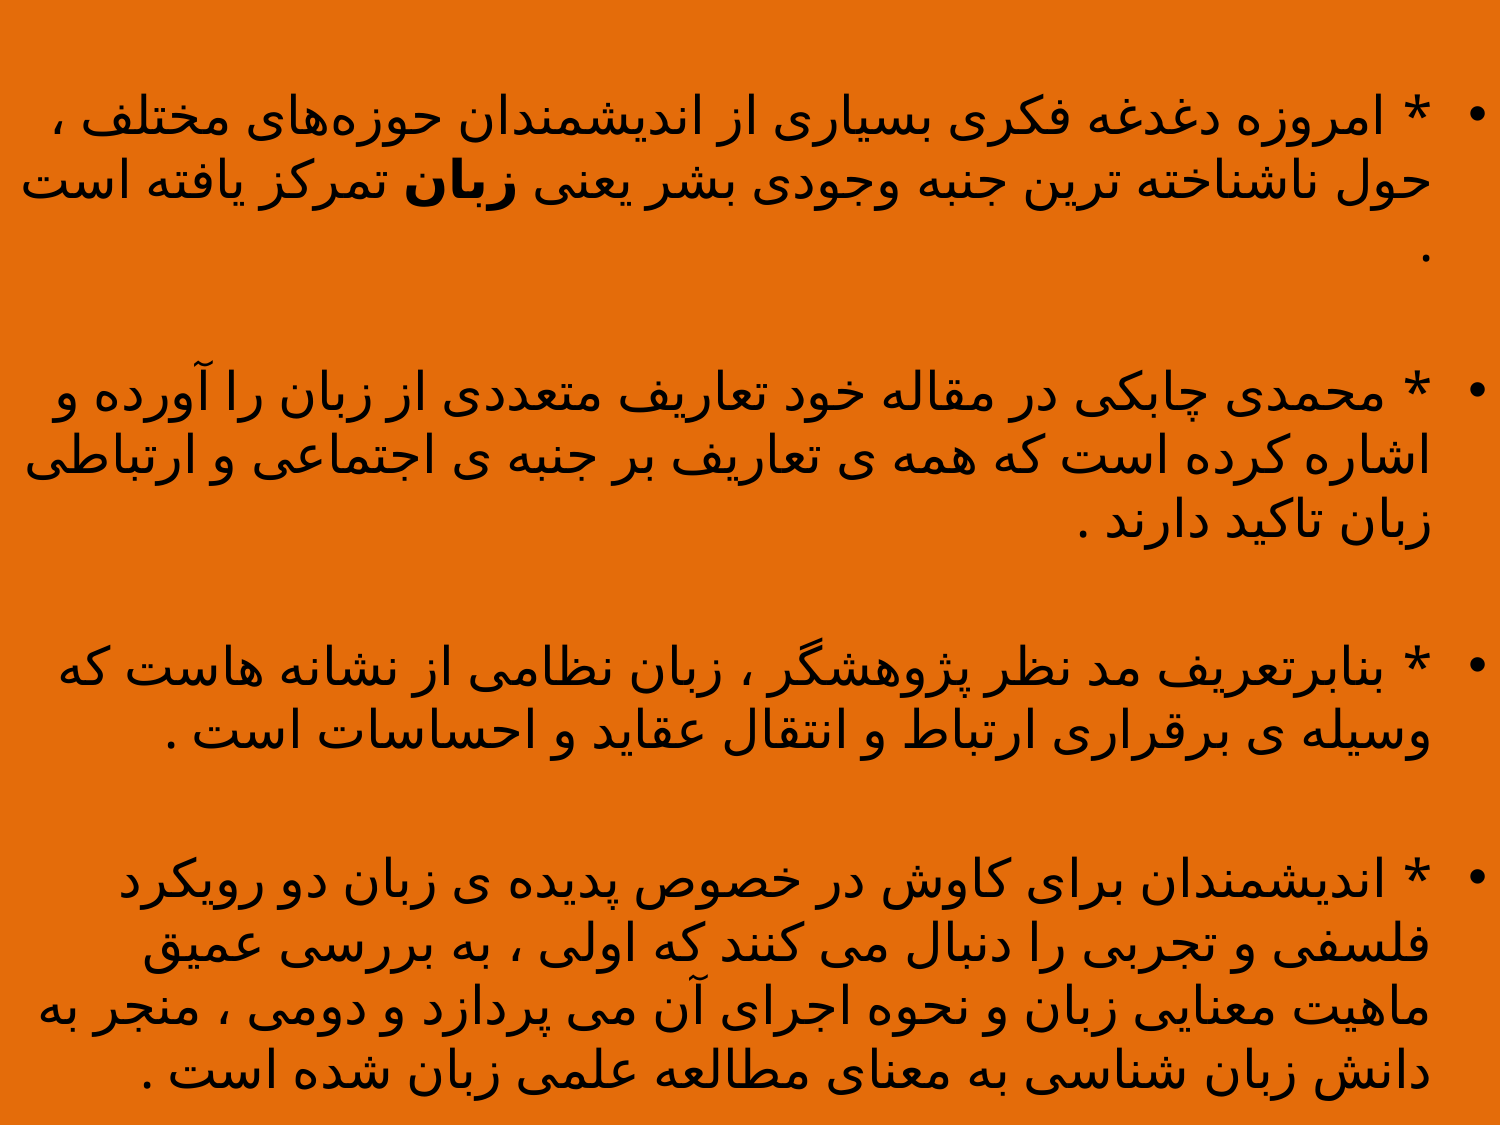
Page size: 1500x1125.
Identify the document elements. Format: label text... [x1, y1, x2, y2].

list * امروزه دغدغه فکری بسیاری از اندیشمندان حوزه‌های مختلف ، حول ناشناخته ترین جنبه وجودی بشر یعنی زبان تمرکز یافته است . * محمدی چابکی در مقاله خود تعاریف متعددی از زبان را آورده و اشاره کرده است که همه ی تعاریف بر جنبه ی اجتماعی و ارتباطی زبان تاکید دارند . * بنابرتعریف مد نظر پژوهشگر ، زبان نظامی از نشانه هاست که وسیله ی برقراری ارتباط و انتقال عقاید و احساسات است . * اندیشمندان برای کاوش در خصوص پدیده ی زبان دو رویکرد فلسفی و تجربی را دنبال می کنند که اولی ، به بررسی عمیق ماهیت معنایی زبان و نحوه اجرای آن می پردازد و دومی ، منجر به دانش زبان شناسی به معنای مطالعه علمی زبان شده است . [0, 0, 1500, 1125]
